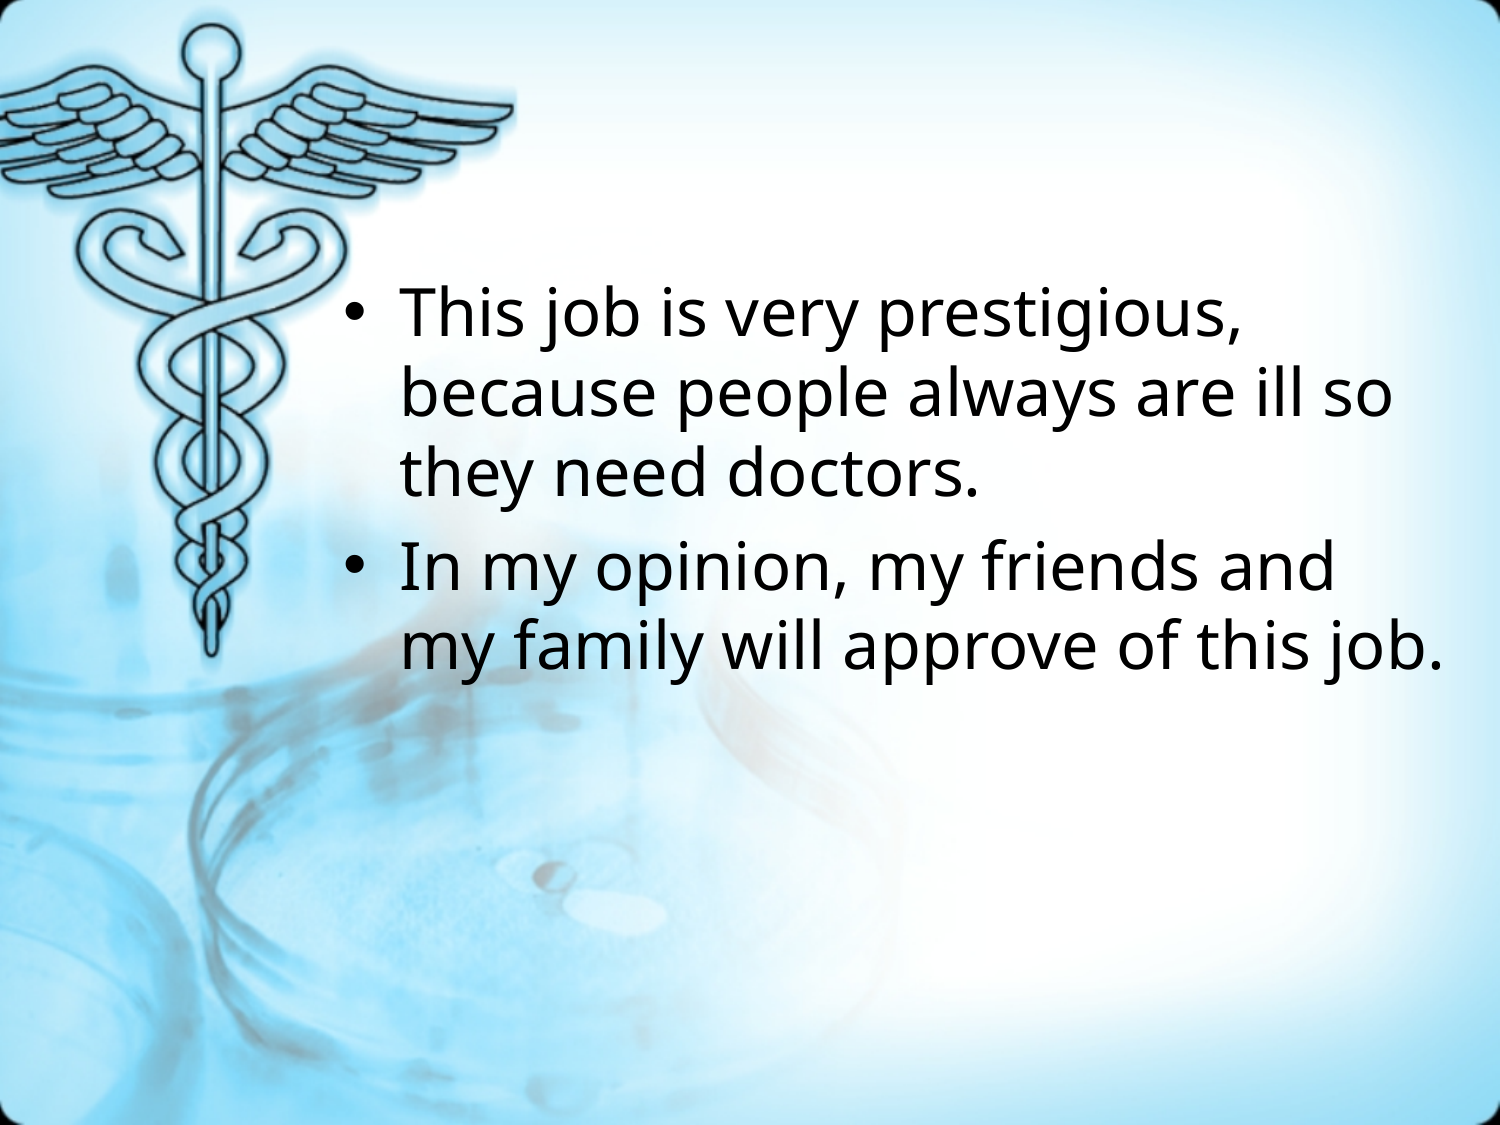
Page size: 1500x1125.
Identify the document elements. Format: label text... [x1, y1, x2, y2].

list This job is very prestigious, because people always are ill so they need doctors. In my opinion, my friends and my family will approve of this job. [328, 262, 1465, 1005]
picture [0, 0, 1500, 1125]
